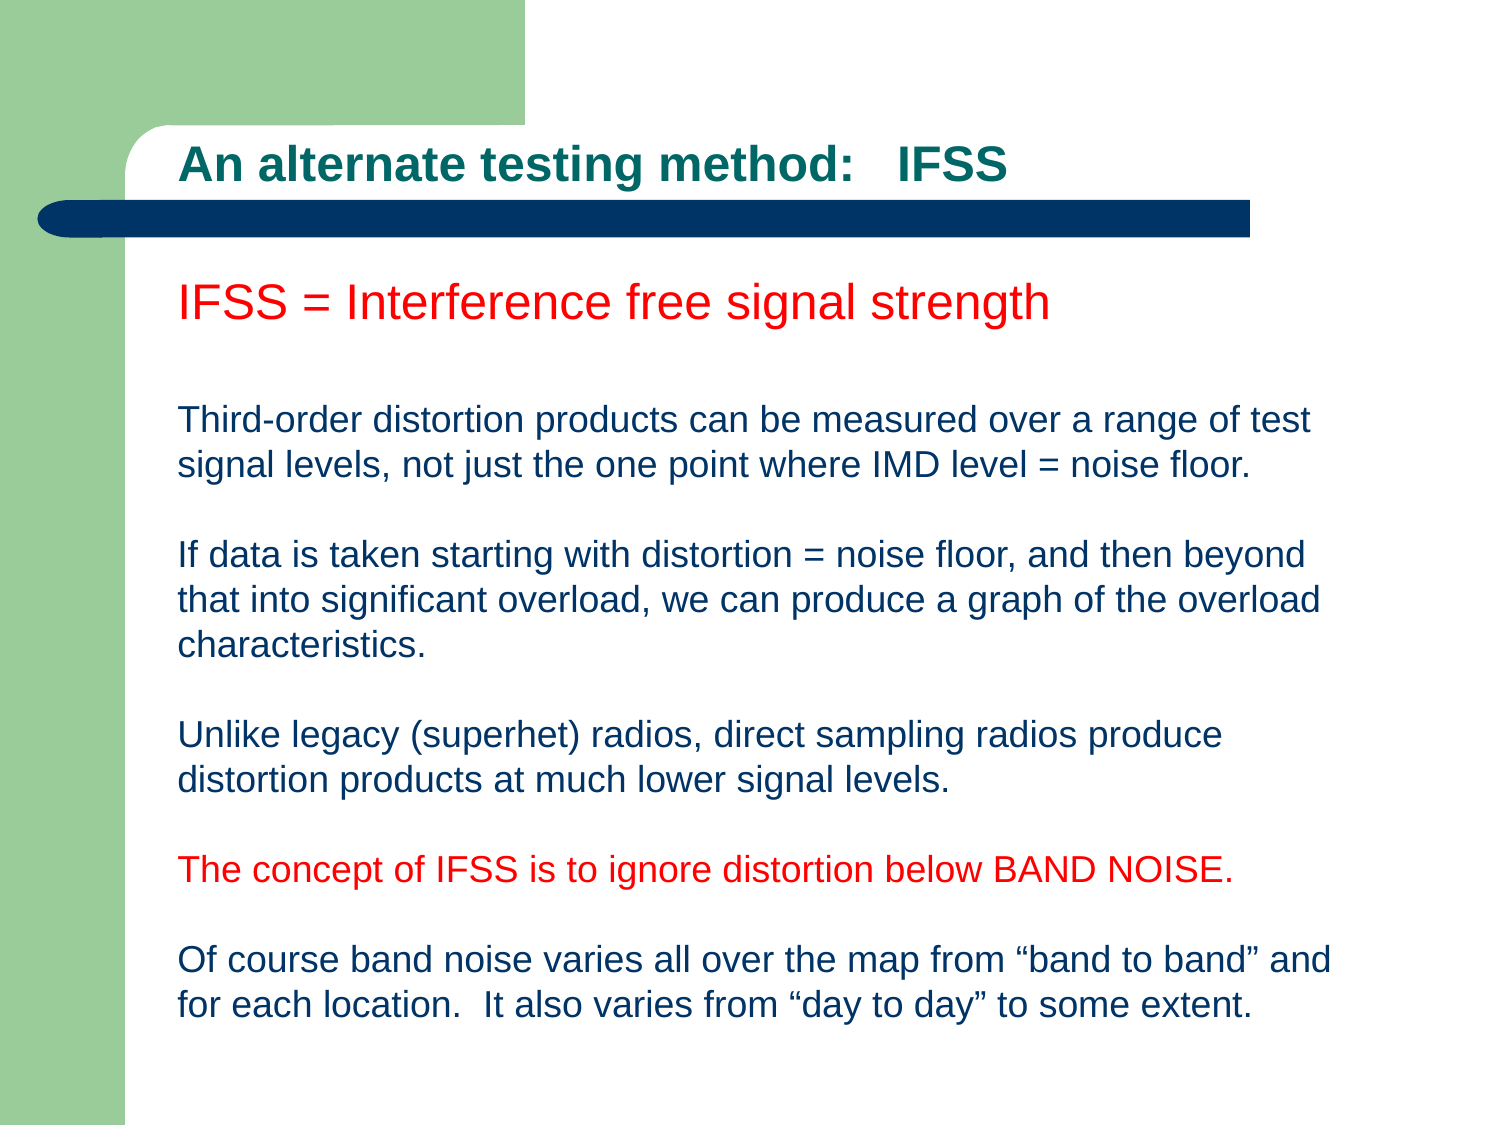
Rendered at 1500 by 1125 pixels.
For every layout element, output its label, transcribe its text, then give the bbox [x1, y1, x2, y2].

text_box Third-order distortion products can be measured over a range of test signal levels, not just the one point where IMD level = noise floor. If data is taken starting with distortion = noise floor, and then beyond that into significant overload, we can produce a graph of the overload characteristics. Unlike legacy (superhet) radios, direct sampling radios produce distortion products at much lower signal levels. The concept of IFSS is to ignore distortion below BAND NOISE. Of course band noise varies all over the map from “band to band” and for each location. It also varies from “day to day” to some extent. [162, 387, 1363, 1033]
title An alternate testing method: IFSS [162, 112, 1426, 201]
text_box IFSS = Interference free signal strength [162, 262, 1275, 338]
